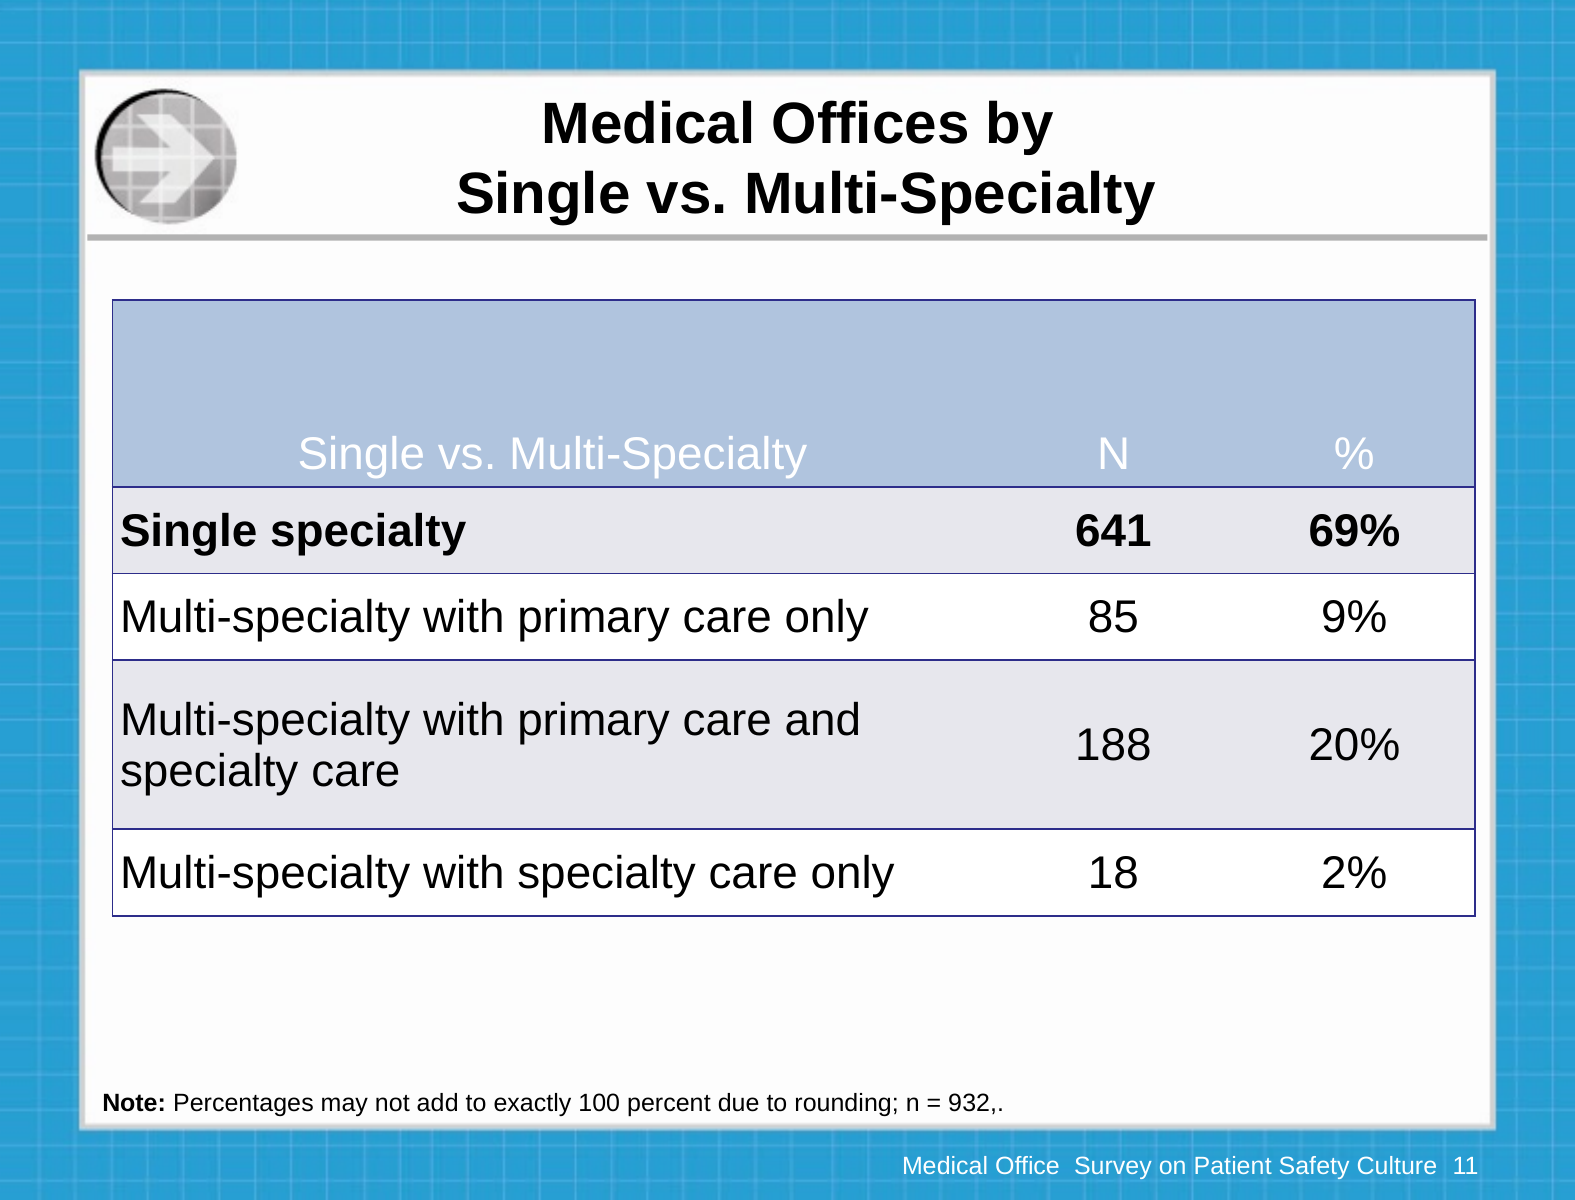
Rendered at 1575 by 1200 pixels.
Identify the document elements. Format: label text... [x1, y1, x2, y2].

table_cell 69% [1234, 488, 1474, 573]
table_cell 2% [1234, 830, 1474, 915]
table_header N [993, 301, 1234, 486]
table_cell Multi-specialty with primary care and specialty care [113, 661, 993, 828]
table_cell 85 [993, 574, 1234, 659]
picture [0, 0, 1575, 1200]
title Medical Offices by Single vs. Multi-Specialty [399, 74, 1213, 236]
table_header % [1234, 301, 1474, 486]
table_cell Multi-specialty with specialty care only [113, 830, 993, 915]
table_cell 20% [1234, 661, 1474, 828]
table_cell Single specialty [113, 488, 993, 573]
table_cell Multi-specialty with primary care only [113, 574, 993, 659]
text_box Note: Percentages may not add to exactly 100 percent due to rounding; n = 932,. [87, 1079, 1400, 1125]
table_cell 641 [993, 488, 1234, 573]
table_cell 188 [993, 661, 1234, 828]
table_cell 18 [993, 830, 1234, 915]
table_cell 9% [1234, 574, 1474, 659]
table_header Single vs. Multi-Specialty [113, 301, 993, 486]
